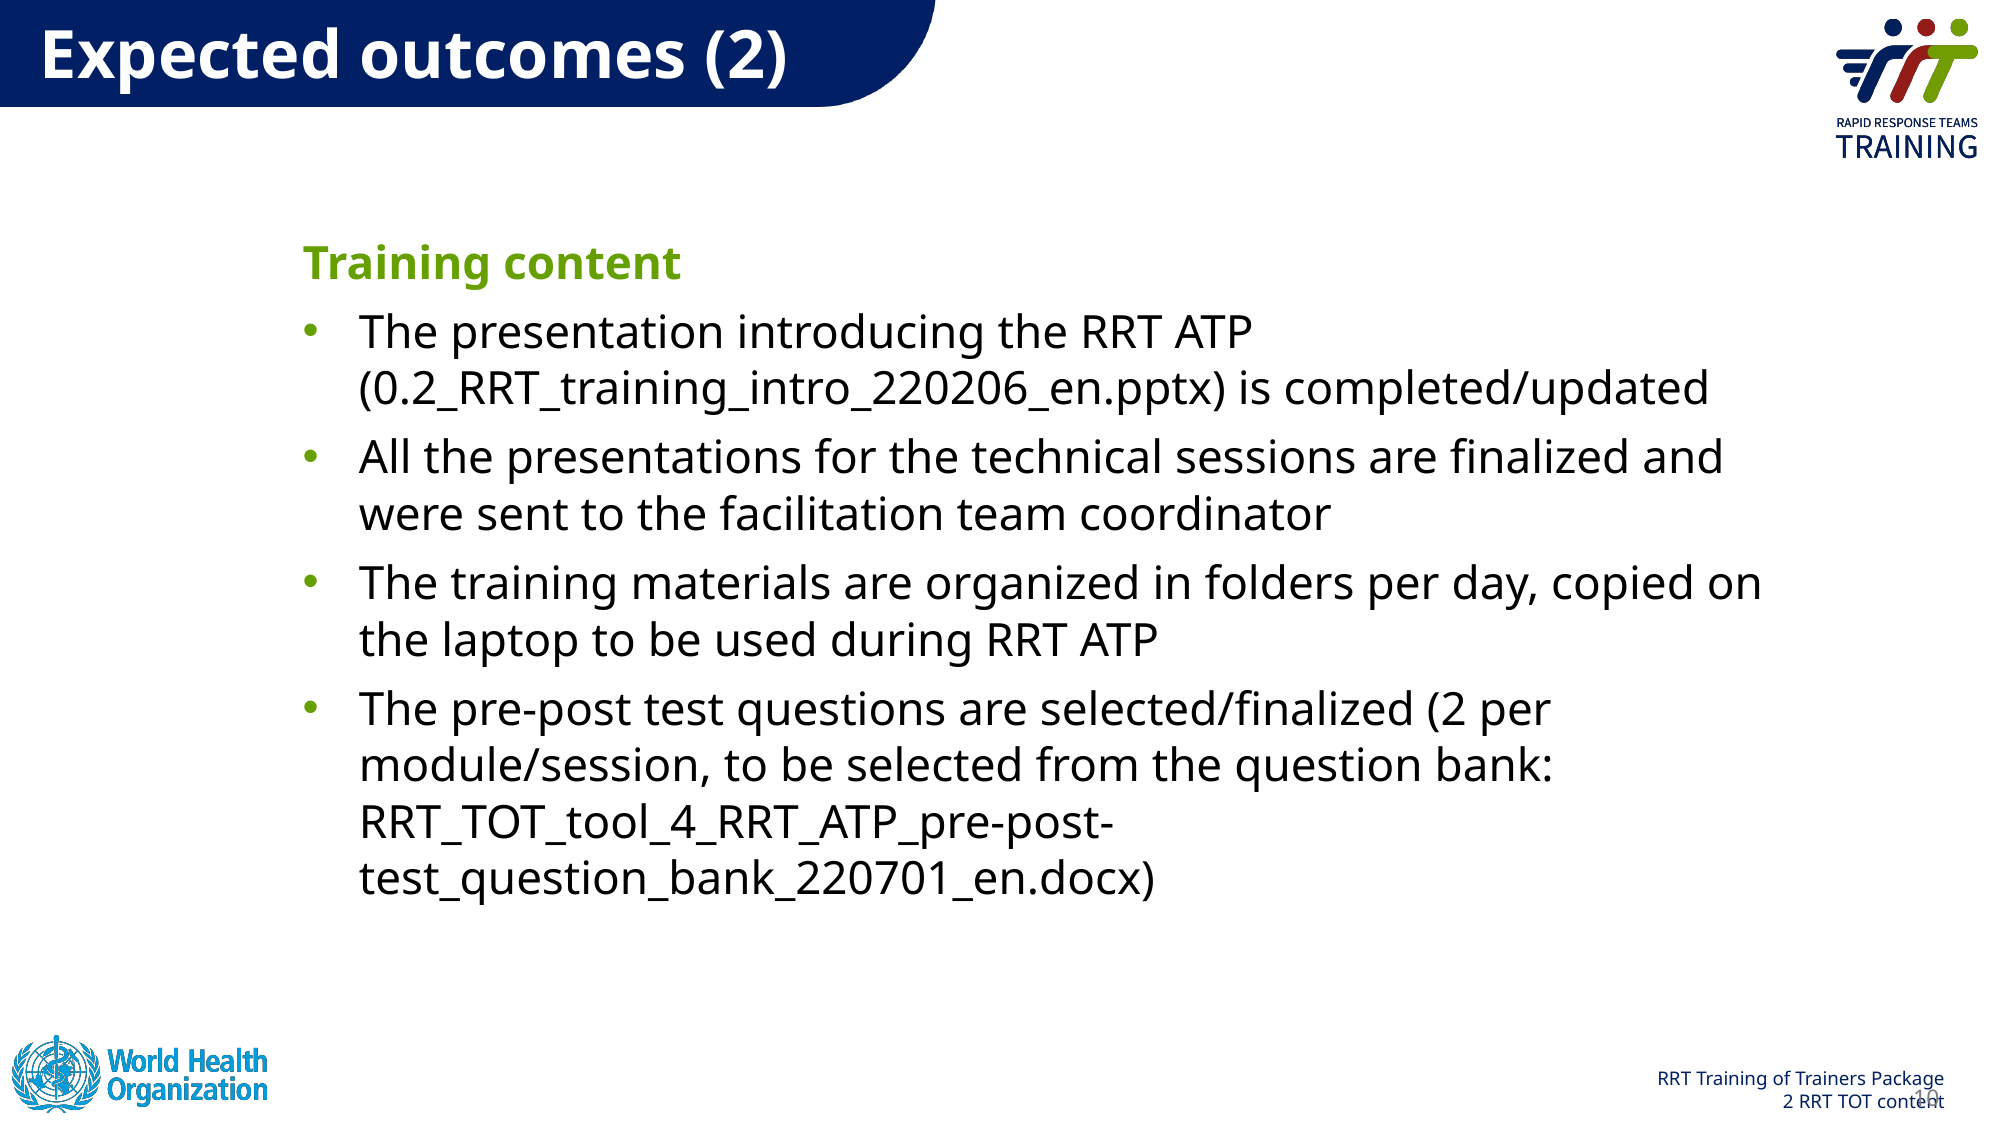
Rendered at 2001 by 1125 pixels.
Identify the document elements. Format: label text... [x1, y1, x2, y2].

picture [24, 1054, 36, 1087]
picture [22, 1062, 26, 1077]
picture [36, 1088, 78, 1105]
picture [34, 1054, 43, 1078]
list Training content The presentation introducing the RRT ATP (0.2_RRT_training_intro_220206_en.pptx) is completed/updated All the presentations for the technical sessions are finalized and were sent to the facilitation team coordinator The training materials are organized in folders per day, copied on the laptop to be used during RRT ATP The pre-post test questions are selected/finalized (2 per module/session, to be selected from the question bank: RRT_TOT_tool_4_RRT_ATP_pre-post-test_question_bank_220701_en.docx) [294, 235, 1784, 1001]
picture [12, 1083, 48, 1113]
picture [59, 1035, 267, 1113]
picture [71, 1053, 90, 1091]
picture [1835, 19, 1978, 167]
picture [50, 1108, 62, 1113]
picture [0, 0, 936, 107]
picture [30, 1083, 37, 1091]
picture [46, 1056, 54, 1062]
picture [12, 1035, 54, 1068]
title Expected outcomes (2) [32, 3, 809, 111]
picture [40, 1062, 47, 1070]
